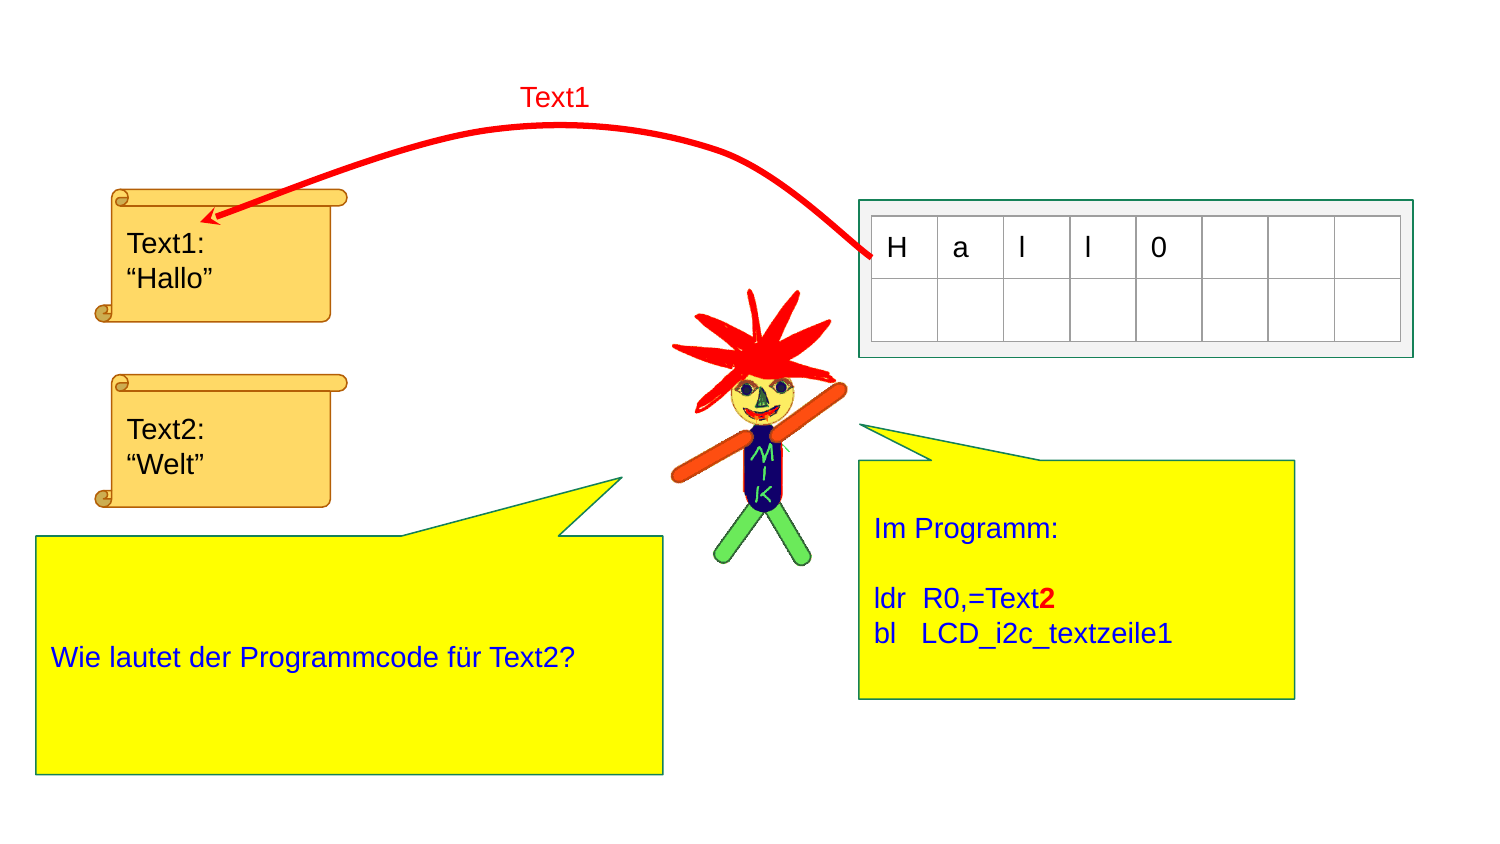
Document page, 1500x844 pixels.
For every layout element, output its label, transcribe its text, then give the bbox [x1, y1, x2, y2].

table_header [1269, 217, 1334, 278]
table_header a [938, 217, 1003, 278]
table_cell [1335, 279, 1400, 341]
text_box [858, 200, 1414, 358]
text_box Wie lautet der Programmcode für Text2? [35, 477, 663, 775]
table_cell [1203, 279, 1267, 341]
table_header 0 [1137, 217, 1201, 278]
table_cell [1071, 279, 1135, 341]
text_box Im Programm: ldr R0,=Text2 bl LCD_i2c_textzeile1 [858, 425, 1295, 700]
text_box Text2: “Welt” [95, 374, 348, 508]
table_header [1335, 217, 1400, 278]
text_box Text1: “Hallo” [95, 189, 331, 322]
table_header l [1004, 217, 1069, 278]
table_cell [872, 279, 937, 341]
table_cell [1269, 279, 1334, 341]
table_cell [938, 279, 1003, 341]
picture [651, 281, 859, 573]
table_header H [872, 217, 937, 278]
text_box Text1 [505, 63, 653, 126]
table_header [1203, 217, 1267, 278]
table_header l [1071, 217, 1135, 278]
table_cell [1137, 279, 1201, 341]
table_cell [1004, 279, 1069, 341]
text_box [200, 126, 872, 258]
